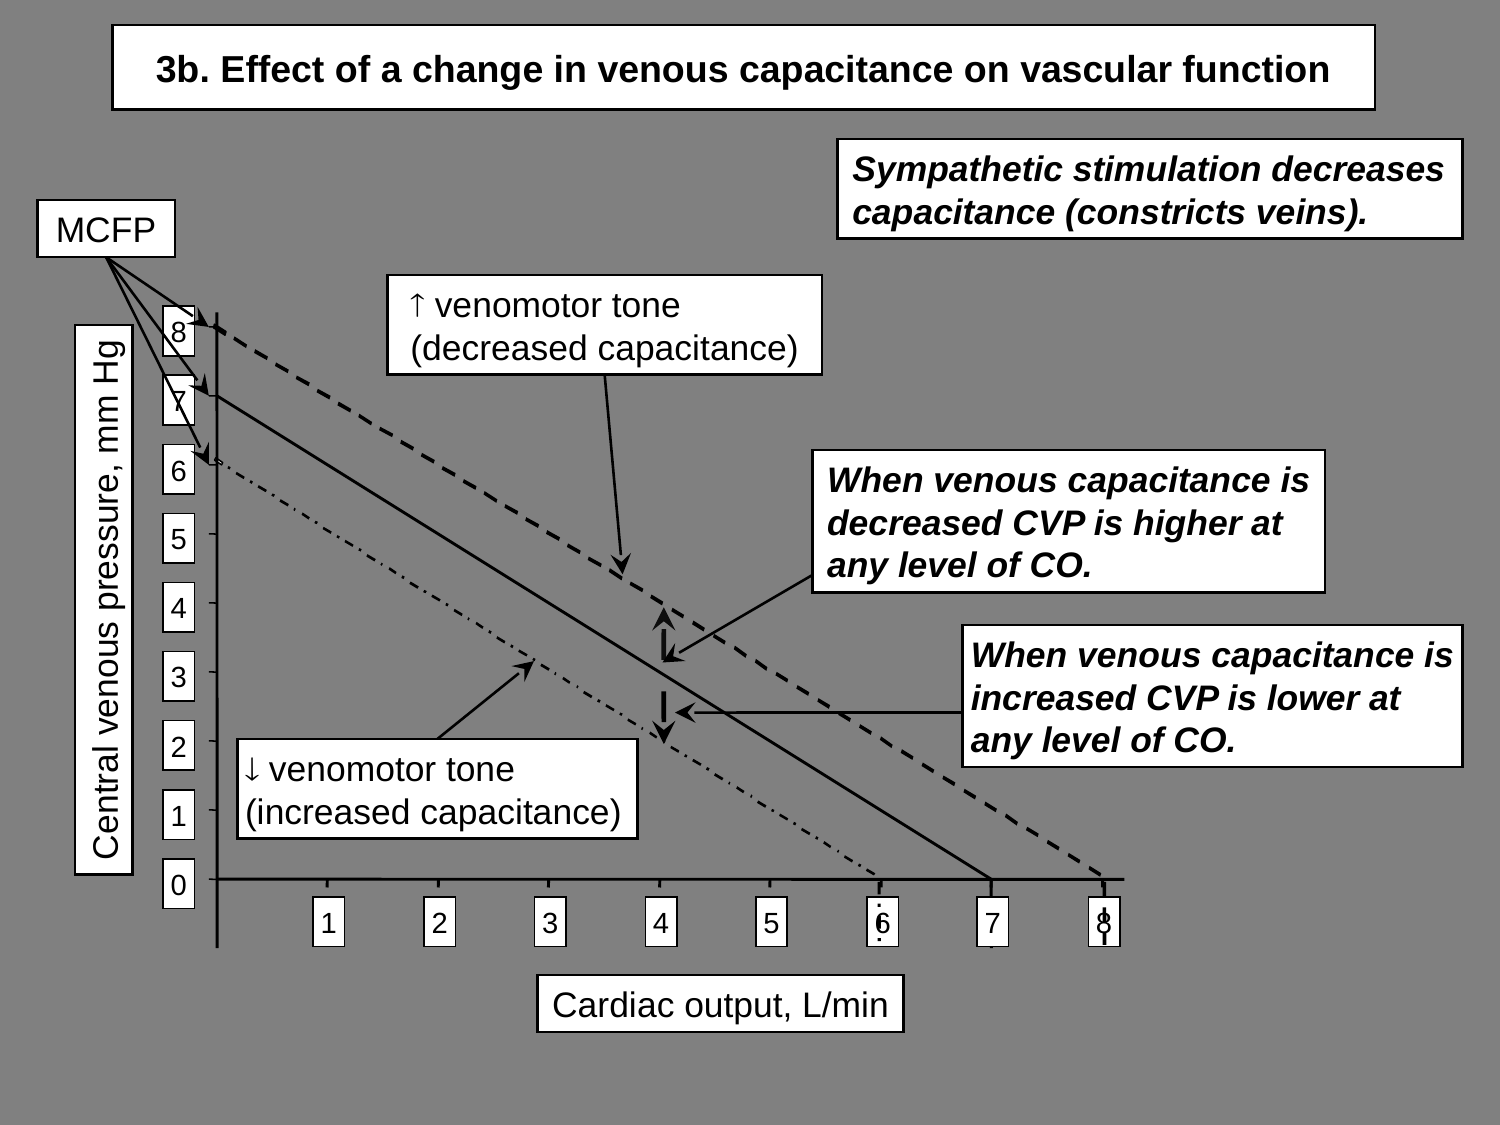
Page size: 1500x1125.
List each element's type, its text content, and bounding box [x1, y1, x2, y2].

text_box Sympathetic stimulation decreases capacitance (constricts veins). [837, 138, 1463, 199]
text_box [37, 199, 1463, 1036]
title 3b. Effect of a change in venous capacitance on vascular function [111, 24, 1376, 111]
